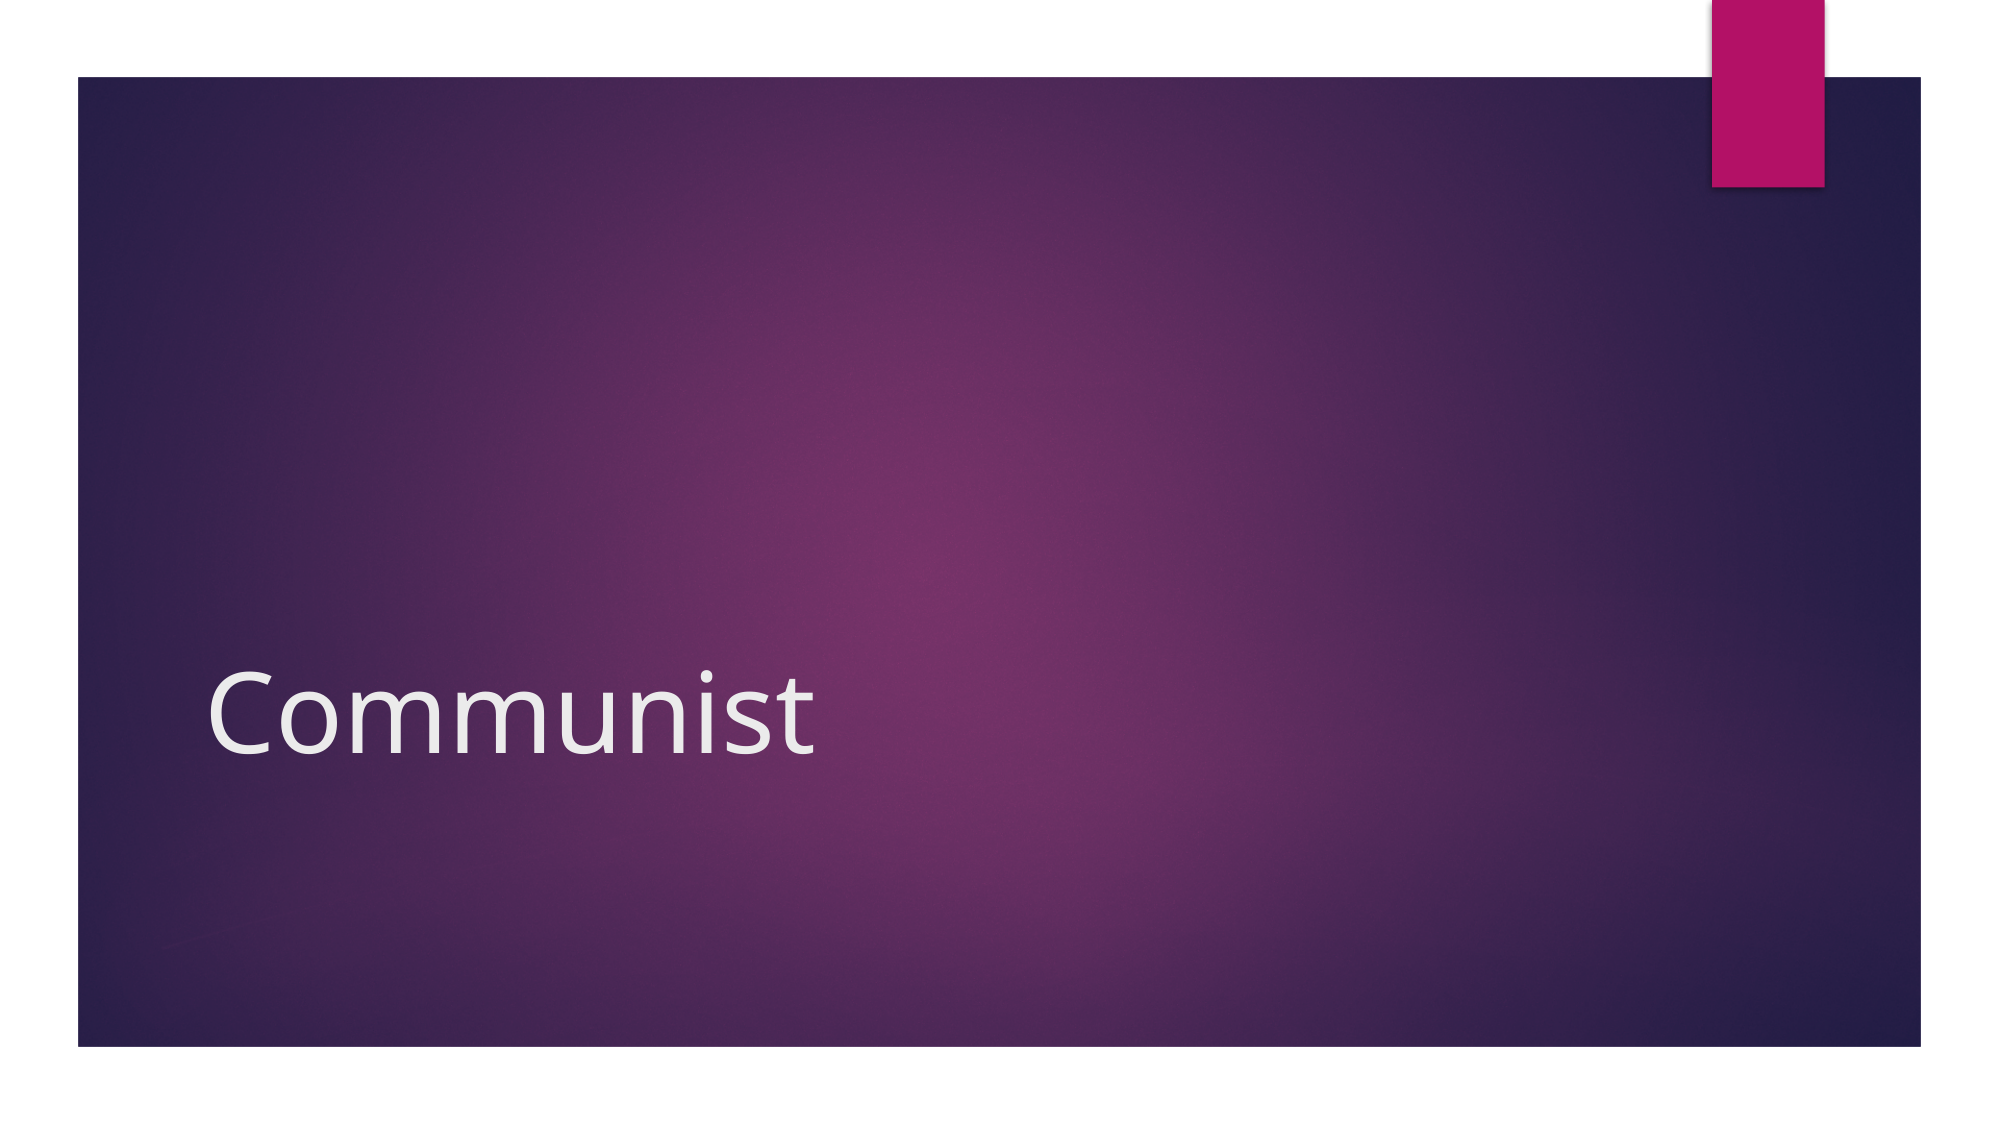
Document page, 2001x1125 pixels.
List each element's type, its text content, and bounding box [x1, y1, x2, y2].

title Communist [189, 344, 1638, 784]
